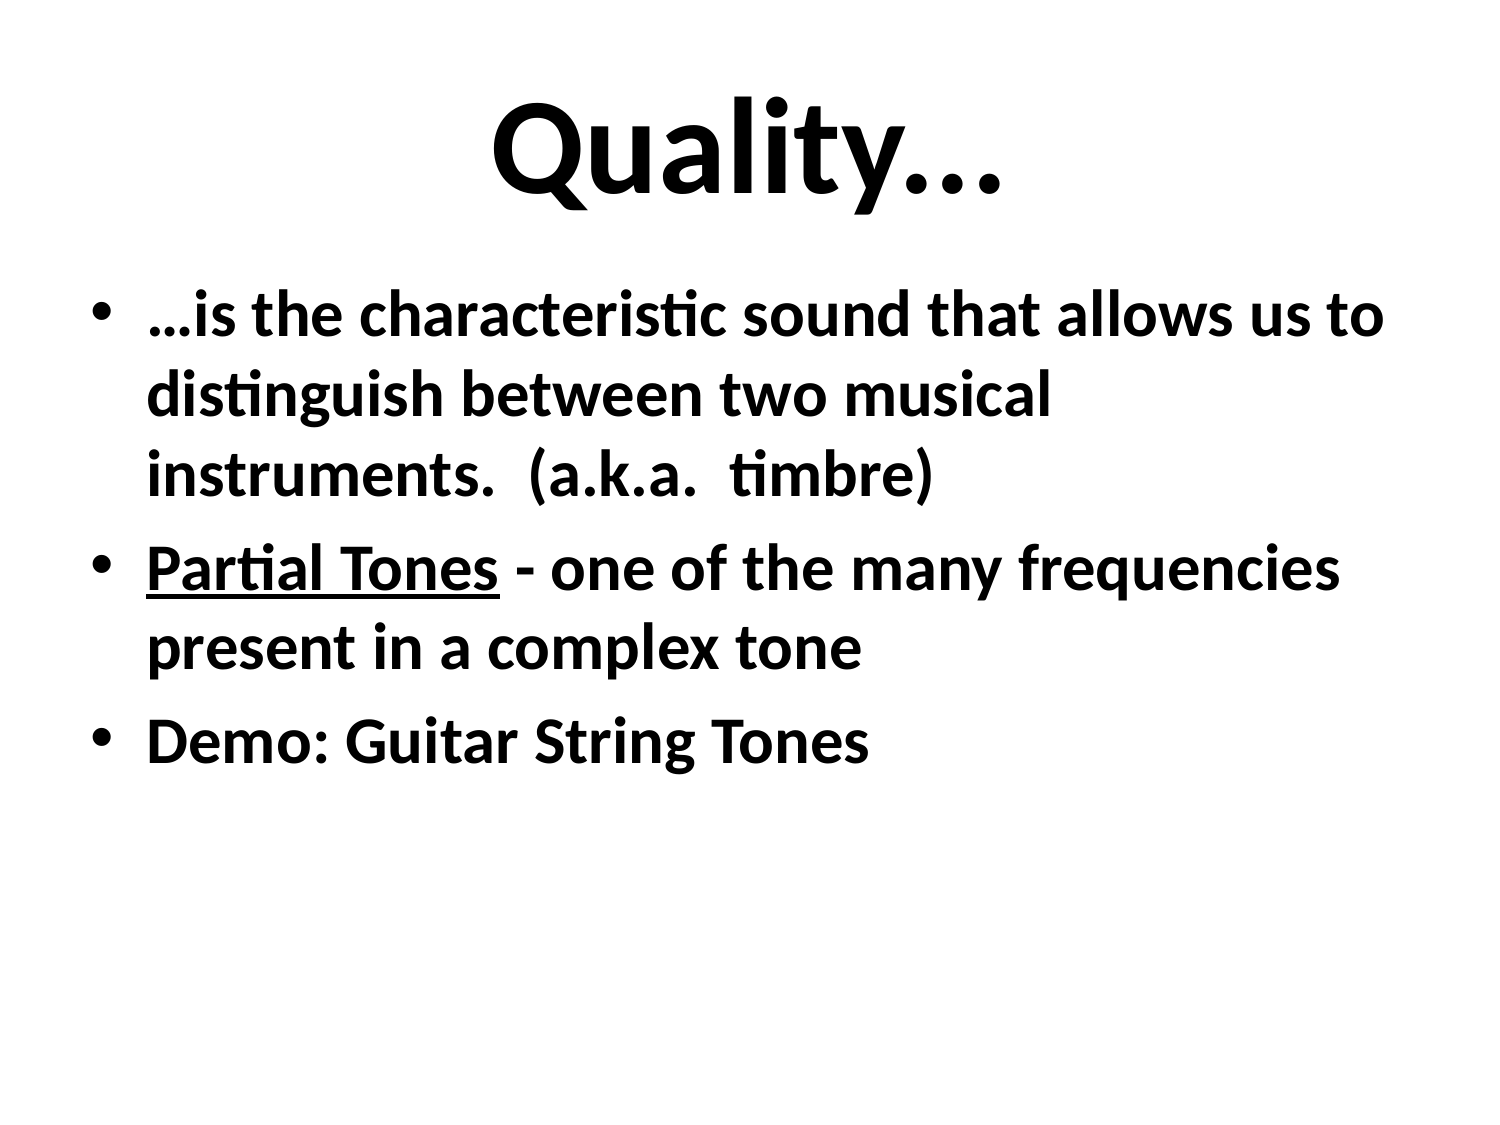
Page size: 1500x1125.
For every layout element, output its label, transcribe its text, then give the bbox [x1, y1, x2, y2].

title Quality... [75, 45, 1425, 233]
list …is the characteristic sound that allows us to distinguish between two musical instruments. (a.k.a. timbre) Partial Tones - one of the many frequencies present in a complex tone Demo: Guitar String Tones [75, 262, 1425, 1005]
